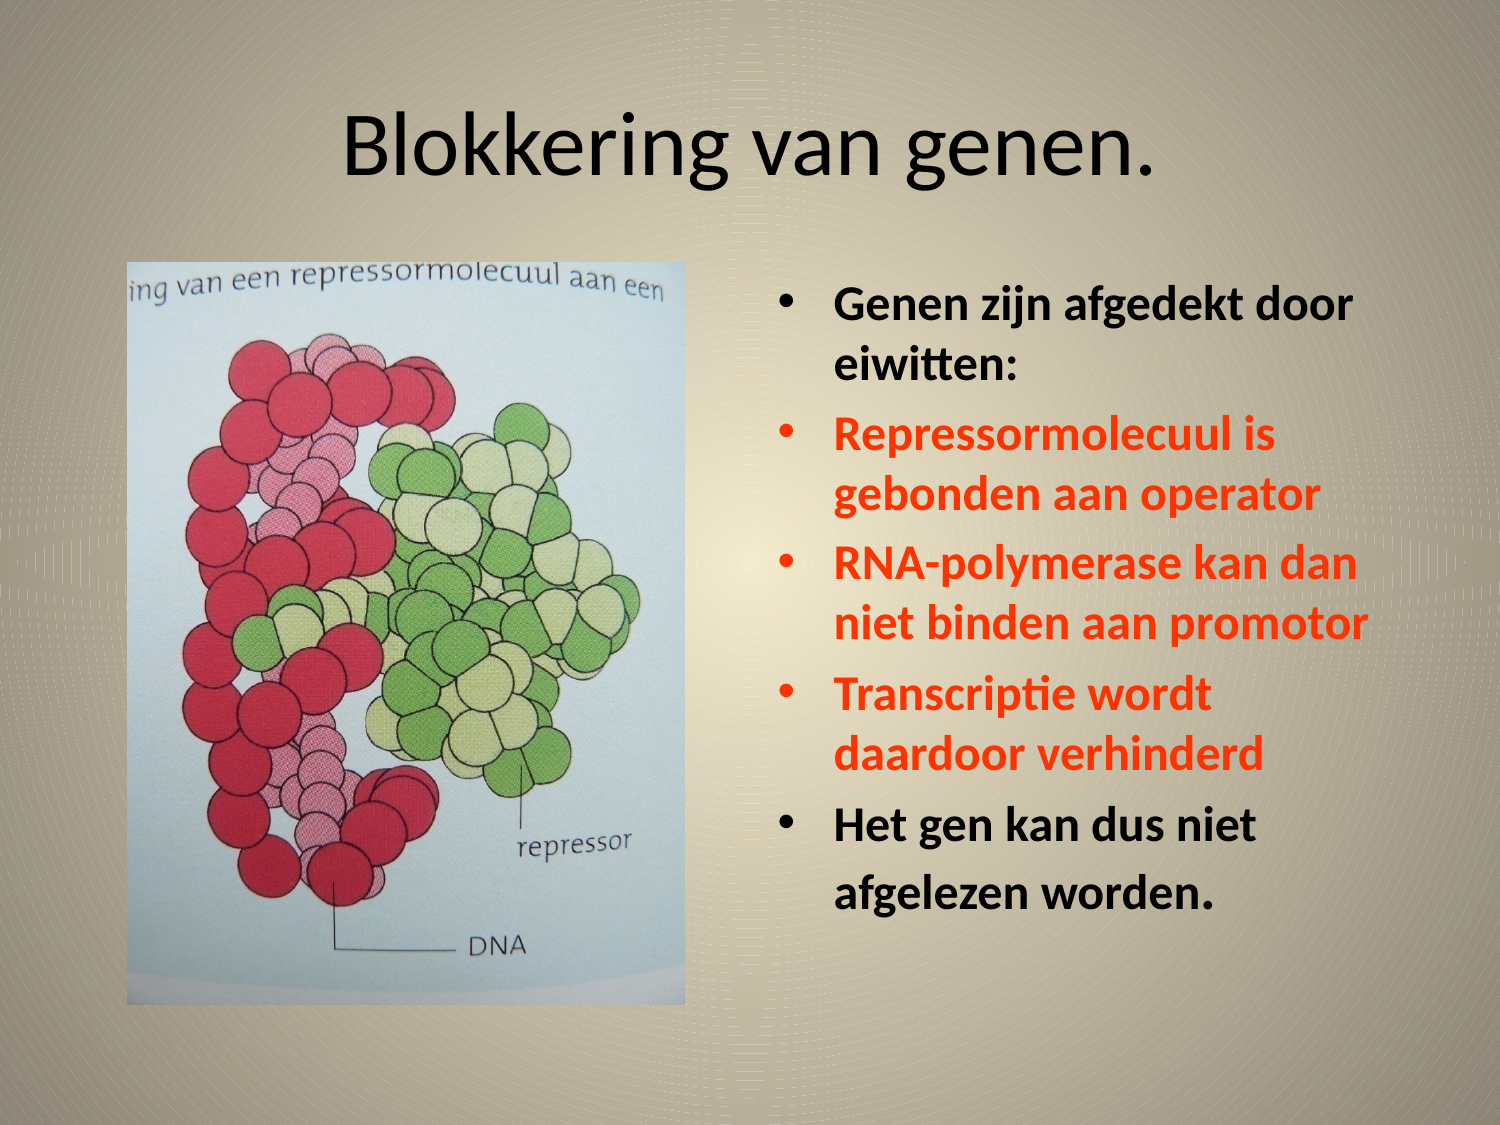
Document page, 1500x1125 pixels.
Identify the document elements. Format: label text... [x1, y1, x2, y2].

list Genen zijn afgedekt door eiwitten: Repressormolecuul is gebonden aan operator RNA-polymerase kan dan niet binden aan promotor Transcriptie wordt daardoor verhinderd Het gen kan dus niet afgelezen worden. [762, 262, 1425, 1005]
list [127, 262, 685, 1006]
title Blokkering van genen. [75, 45, 1425, 233]
